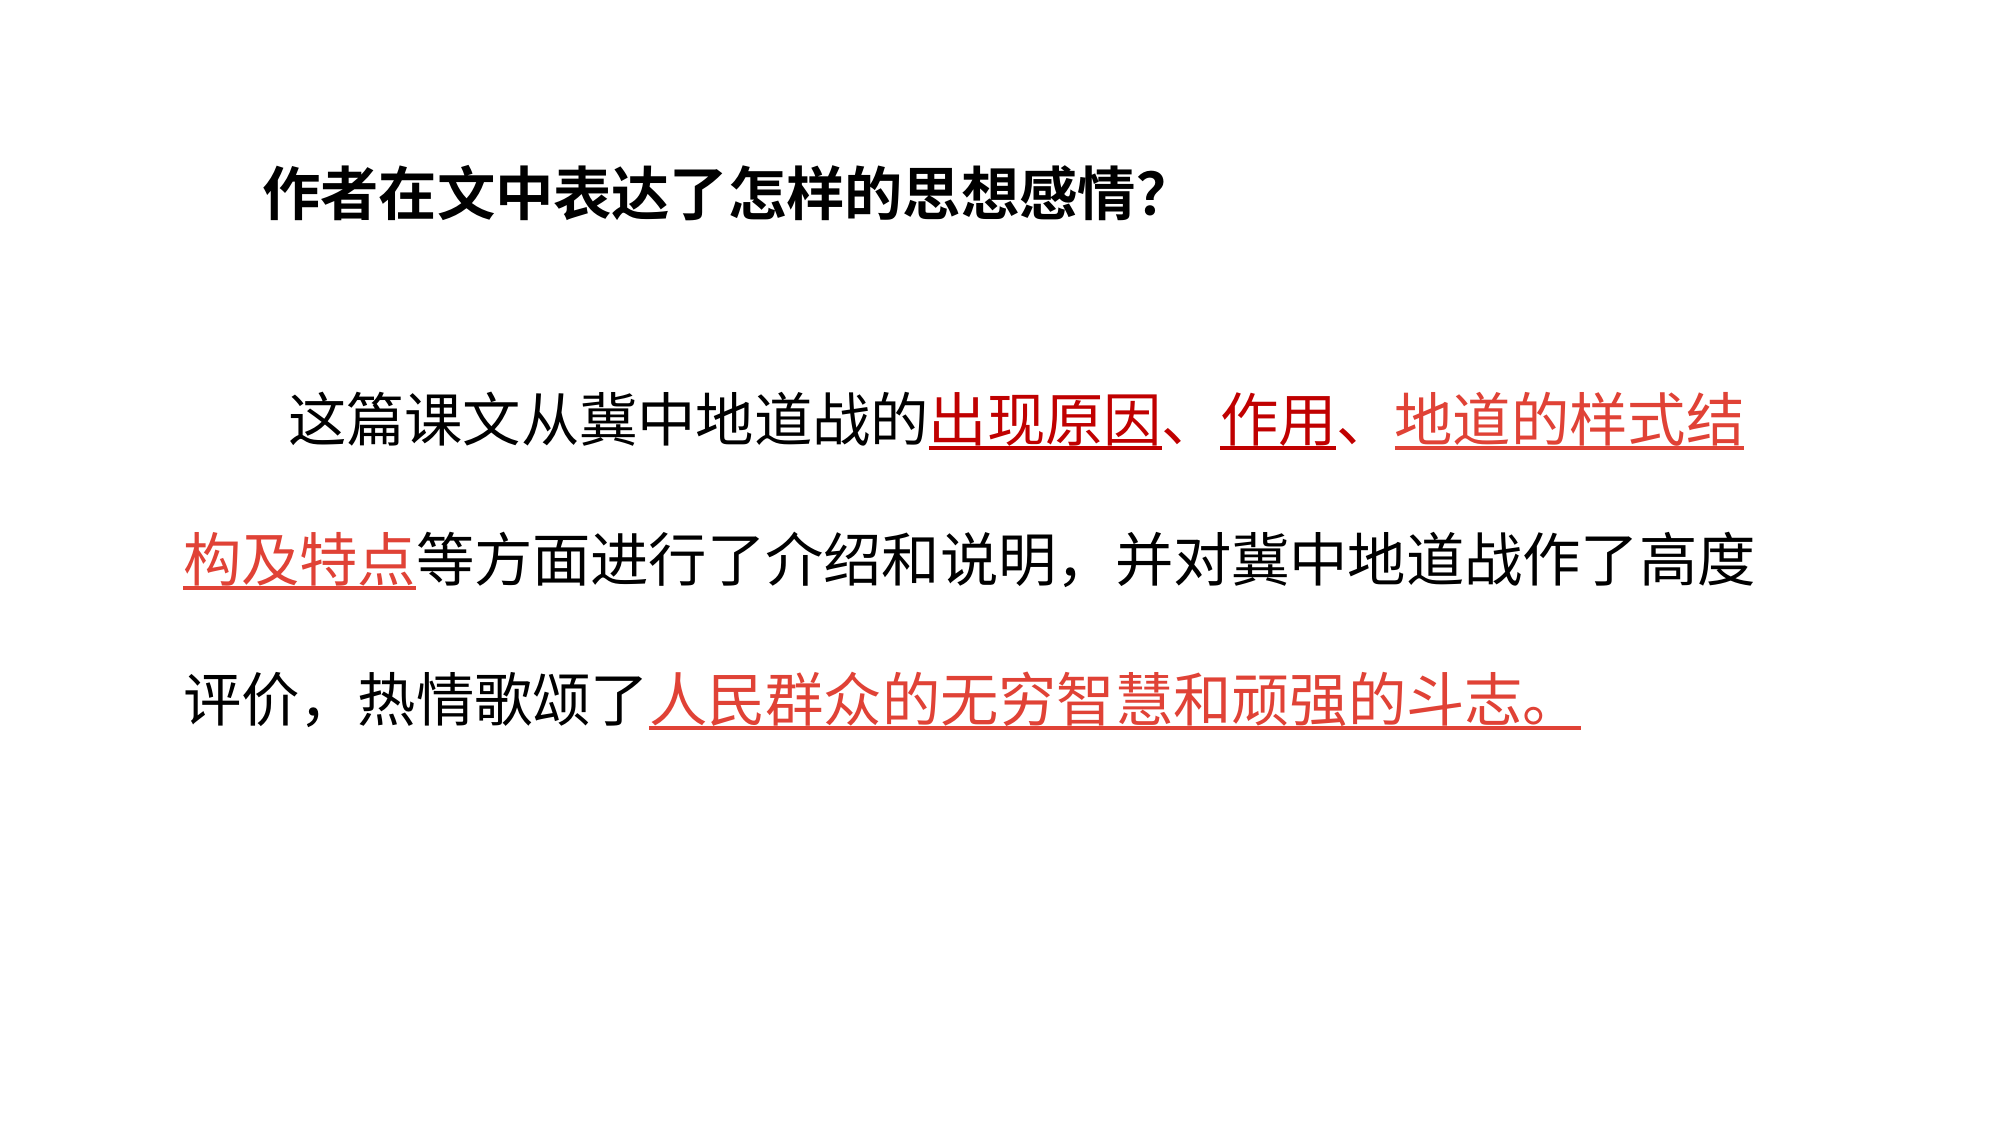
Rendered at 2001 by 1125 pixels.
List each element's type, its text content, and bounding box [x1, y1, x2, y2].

text_box 这篇课文从冀中地道战的出现原因、作用、地道的样式结构及特点等方面进行了介绍和说明，并对冀中地道战作了高度评价，热情歌颂了人民群众的无穷智慧和顽强的斗志。 [168, 306, 1789, 741]
text_box 作者在文中表达了怎样的思想感情？ [247, 149, 1433, 305]
